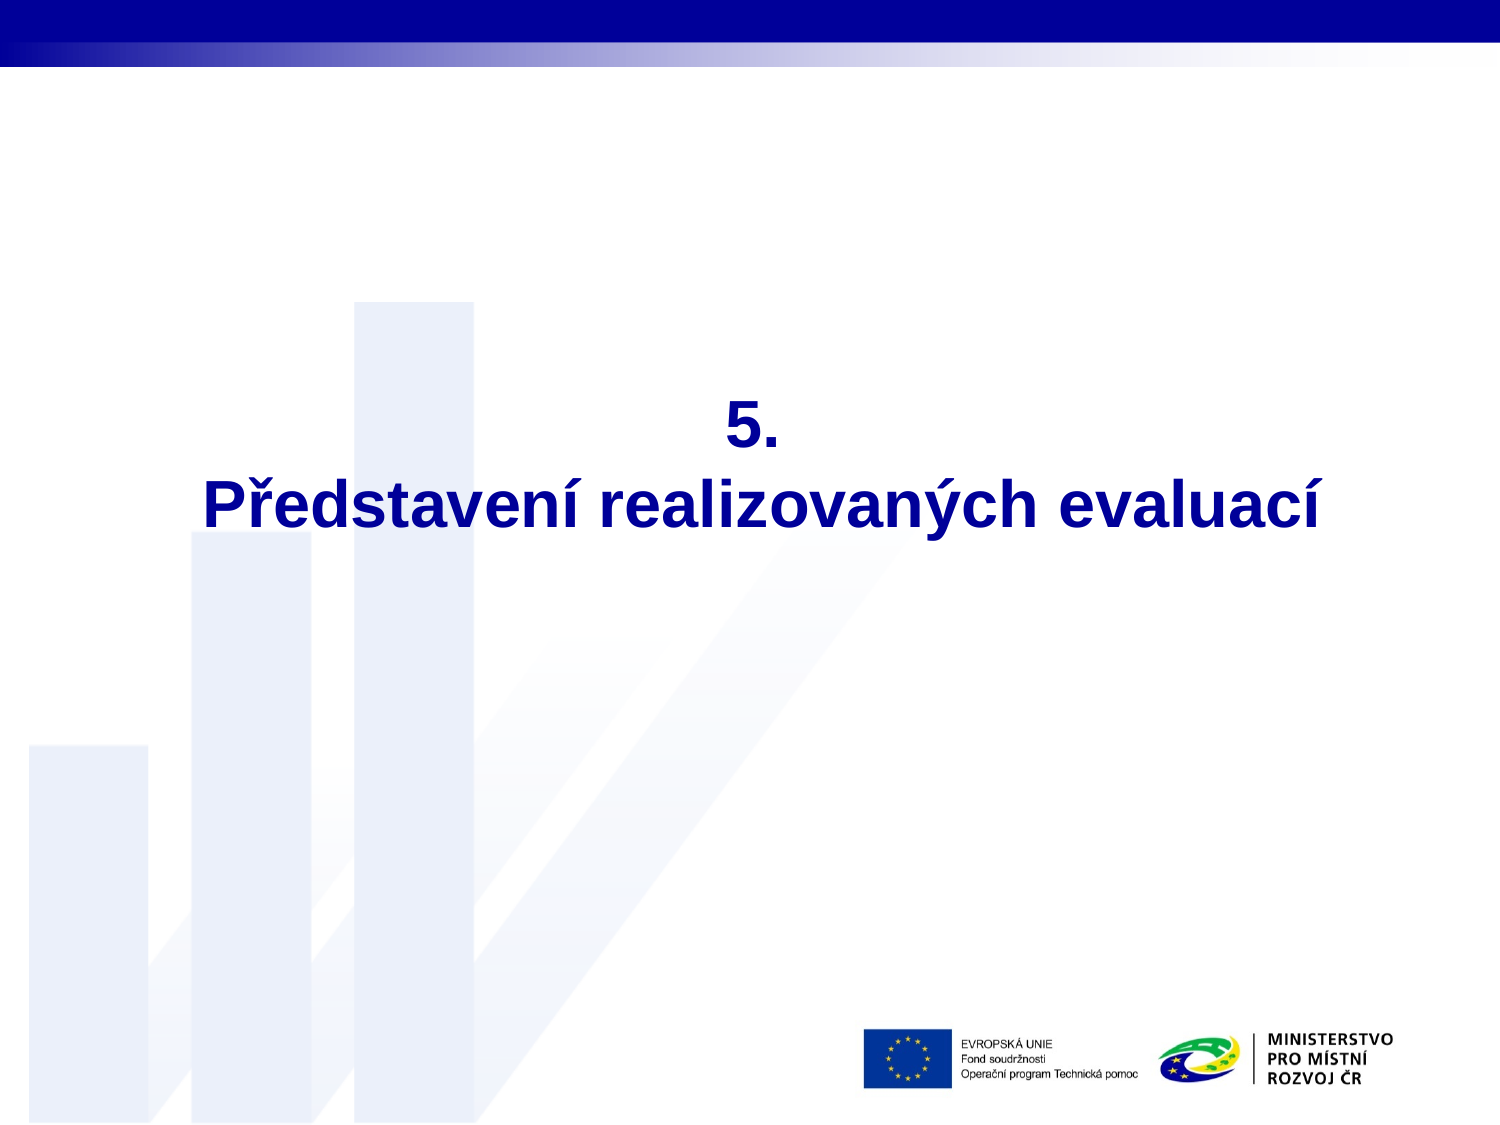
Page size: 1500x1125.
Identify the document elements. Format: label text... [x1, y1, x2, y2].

picture [29, 302, 1412, 1125]
text_box 5. Představení realizovaných evaluací [182, 373, 1341, 549]
